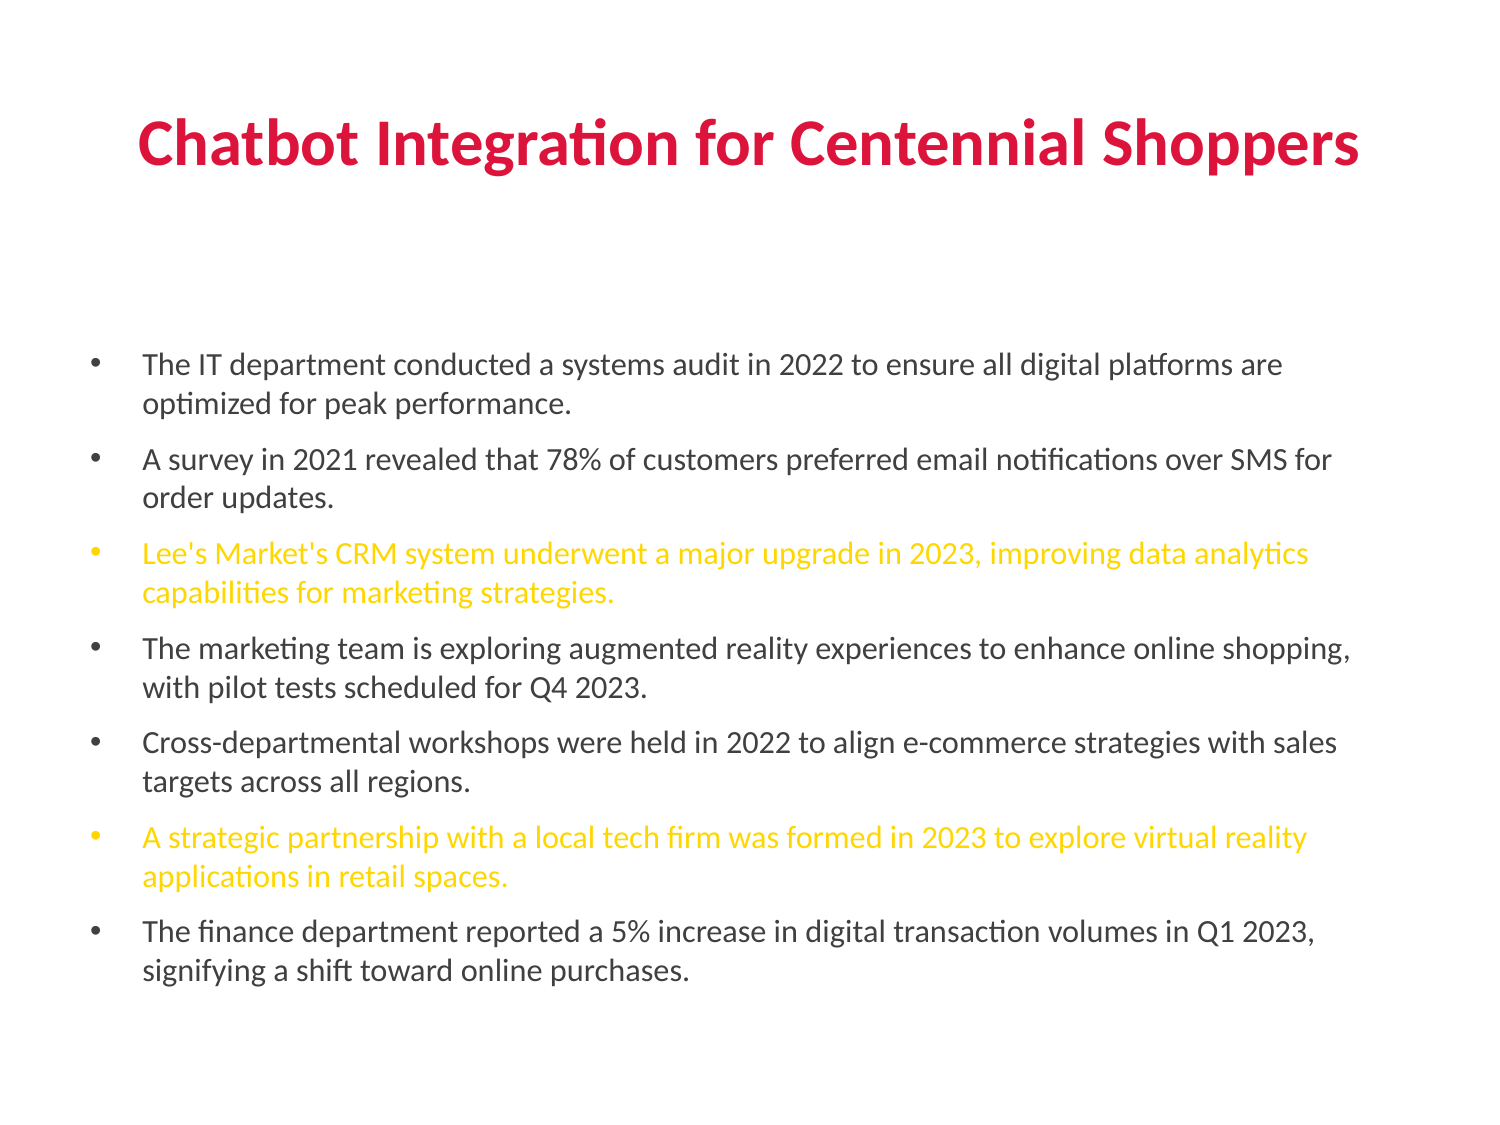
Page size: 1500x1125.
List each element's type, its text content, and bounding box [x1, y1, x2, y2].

list The IT department conducted a systems audit in 2022 to ensure all digital platforms are optimized for peak performance. A survey in 2021 revealed that 78% of customers preferred email notifications over SMS for order updates. Lee's Market's CRM system underwent a major upgrade in 2023, improving data analytics capabilities for marketing strategies. The marketing team is exploring augmented reality experiences to enhance online shopping, with pilot tests scheduled for Q4 2023. Cross-departmental workshops were held in 2022 to align e-commerce strategies with sales targets across all regions. A strategic partnership with a local tech firm was formed in 2023 to explore virtual reality applications in retail spaces. The finance department reported a 5% increase in digital transaction volumes in Q1 2023, signifying a shift toward online purchases. [75, 260, 1425, 1004]
title Chatbot Integration for Centennial Shoppers [75, 45, 1425, 233]
